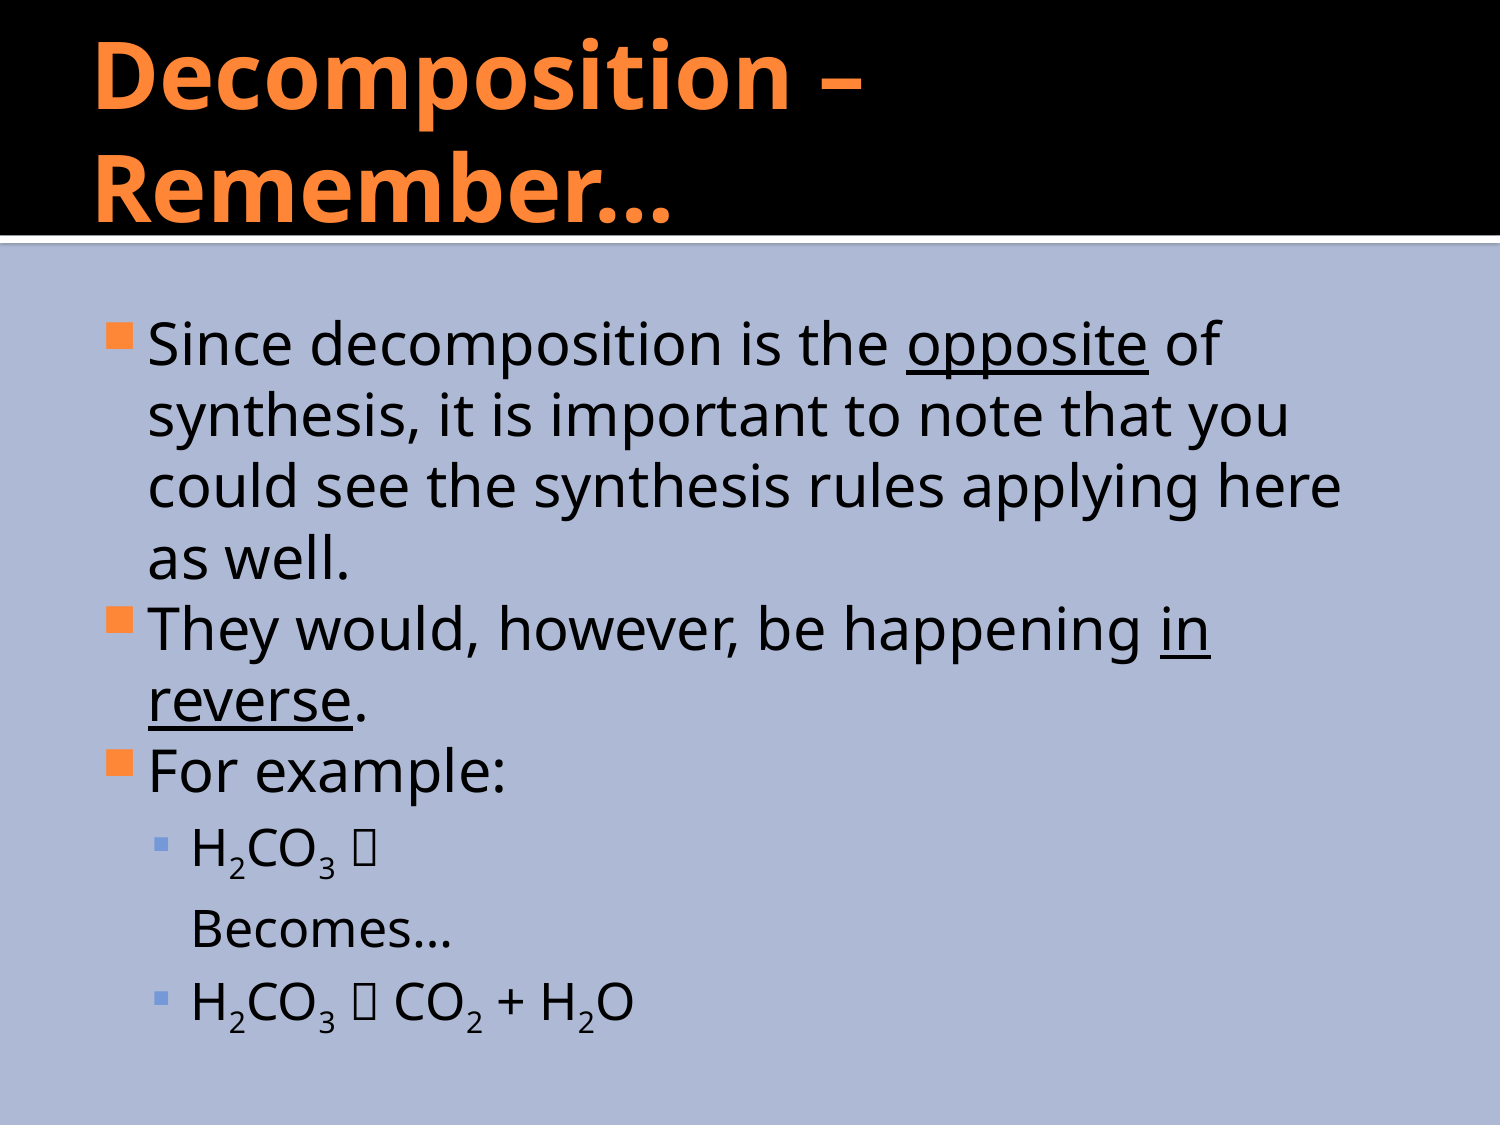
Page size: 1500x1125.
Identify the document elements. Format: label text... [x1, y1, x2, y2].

title Decomposition – Remember… [75, 25, 1425, 231]
list Since decomposition is the opposite of synthesis, it is important to note that you could see the synthesis rules applying here as well. They would, however, be happening in reverse. For example: H2CO3  Becomes… H2CO3  CO2 + H2O [75, 291, 1425, 1050]
